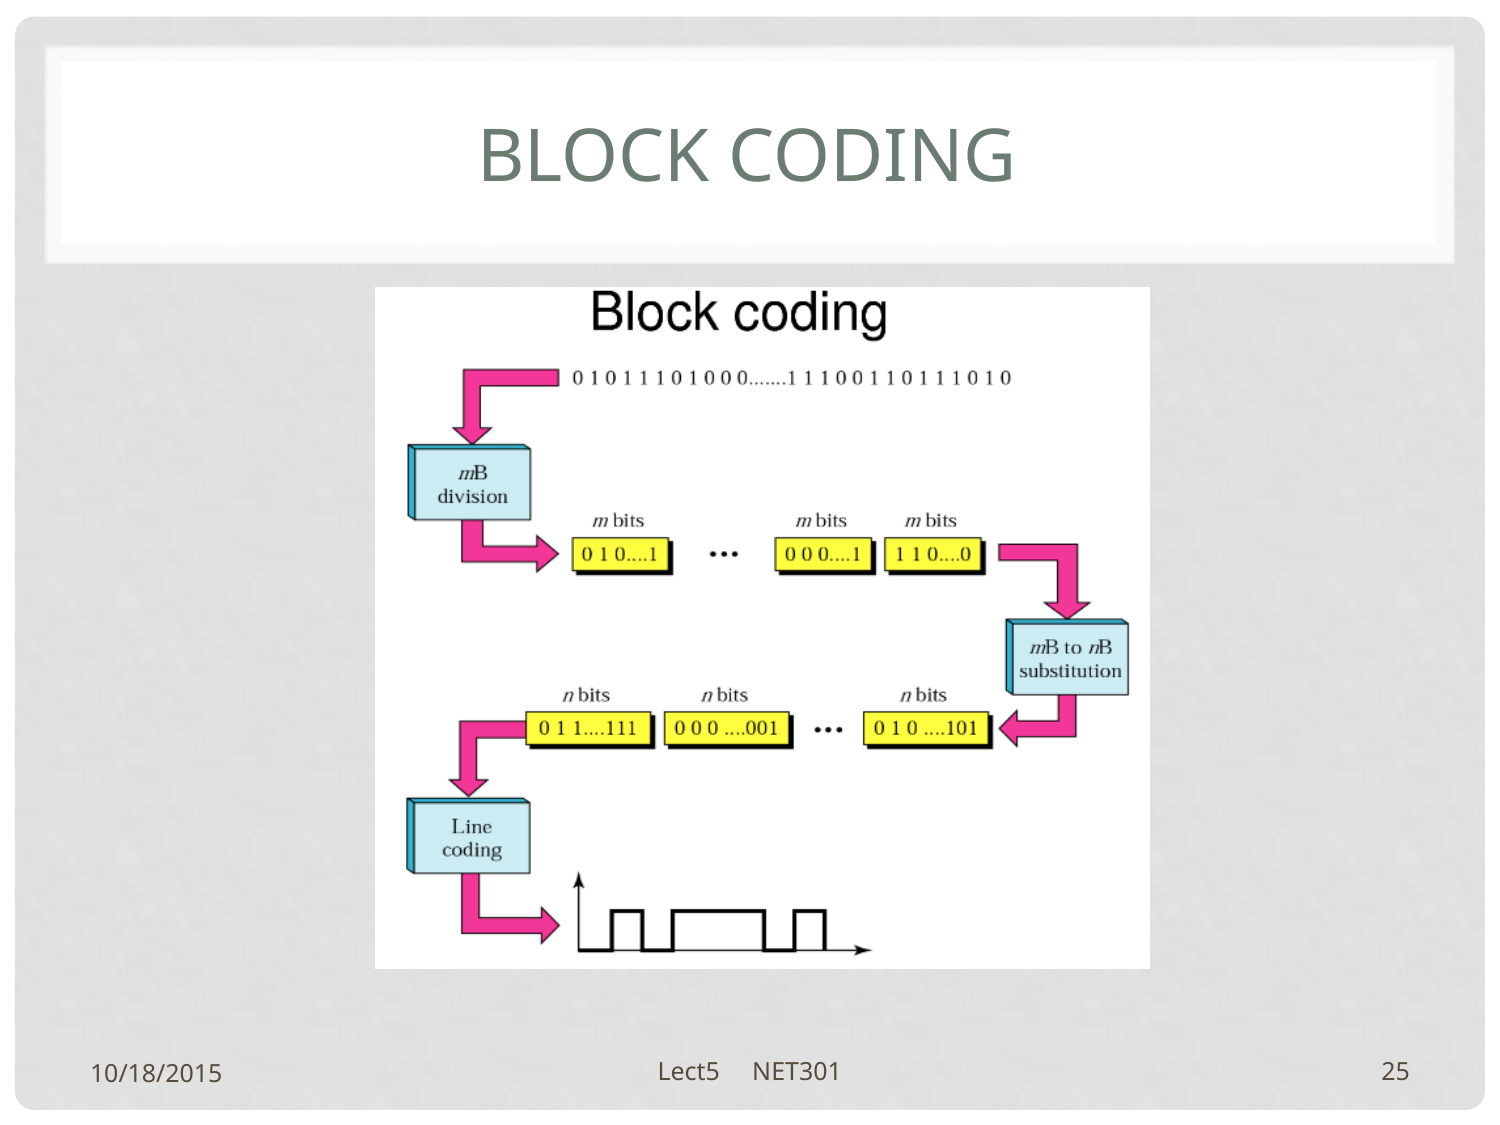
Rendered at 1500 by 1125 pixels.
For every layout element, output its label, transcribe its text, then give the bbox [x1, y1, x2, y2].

slide_number 25 [1074, 1042, 1425, 1103]
footer Lect5 NET301 [512, 1042, 988, 1103]
title Block coding [69, 66, 1425, 238]
picture [374, 287, 1151, 969]
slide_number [75, 1042, 425, 1103]
